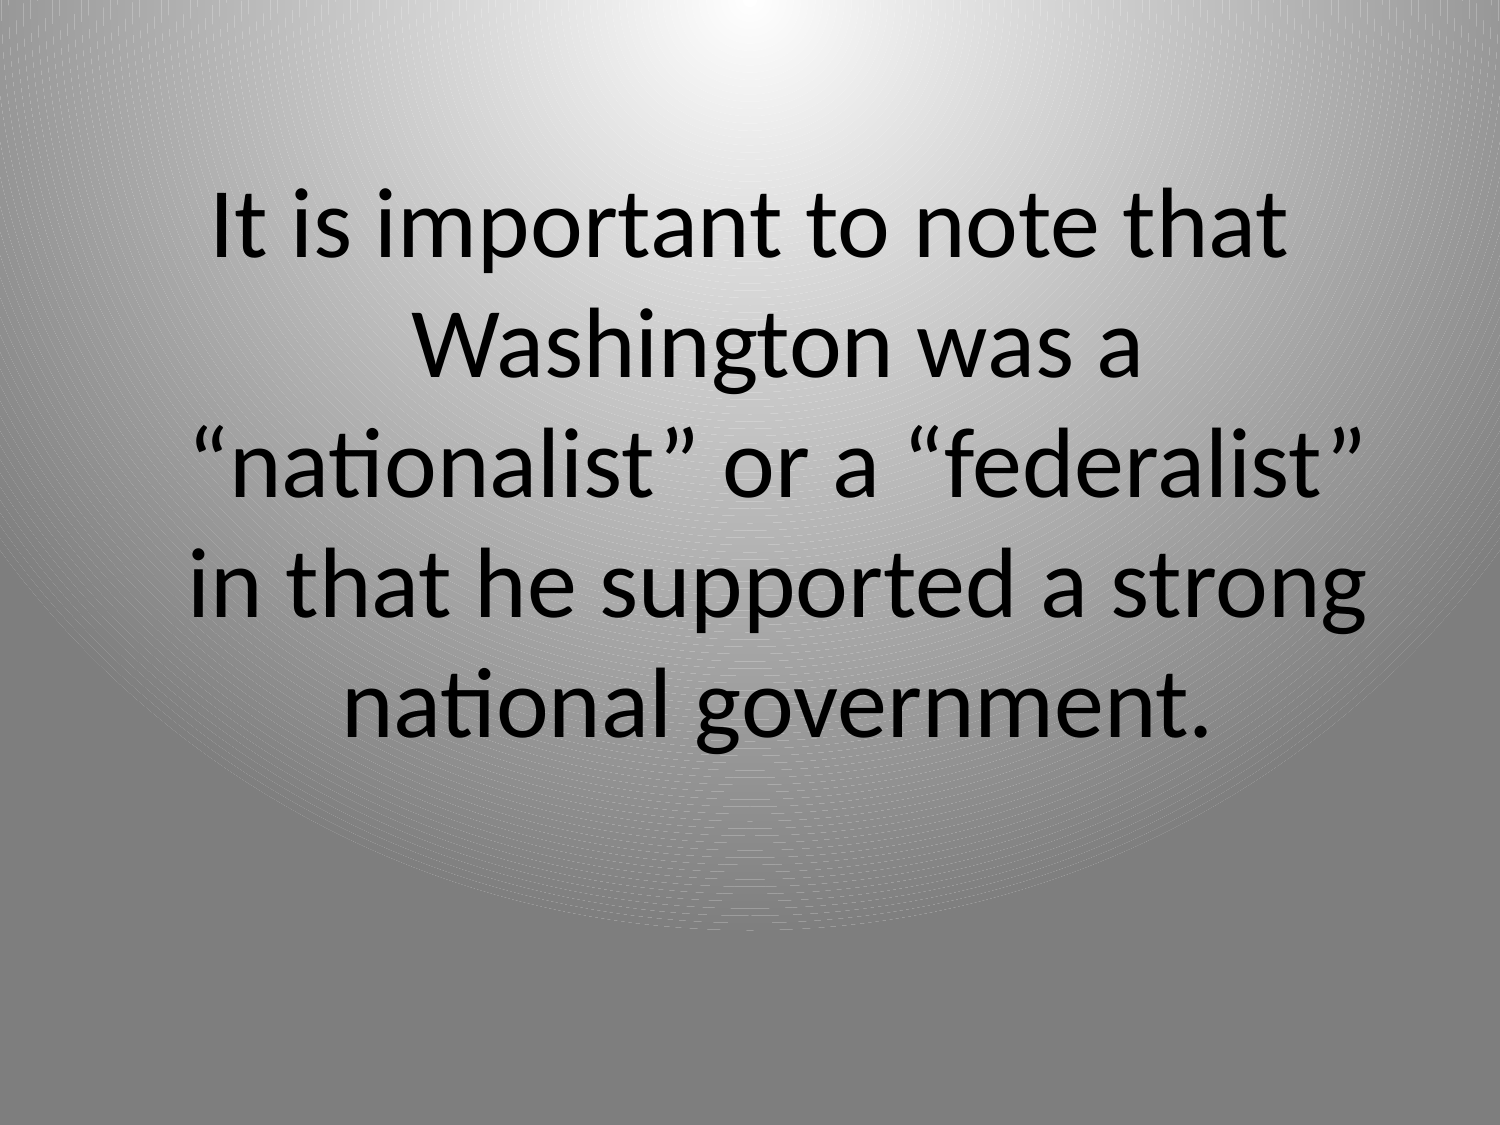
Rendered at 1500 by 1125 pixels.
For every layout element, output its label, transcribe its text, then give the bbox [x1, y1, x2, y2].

list It is important to note that Washington was a “nationalist” or a “federalist” in that he supported a strong national government. [75, 149, 1425, 1005]
